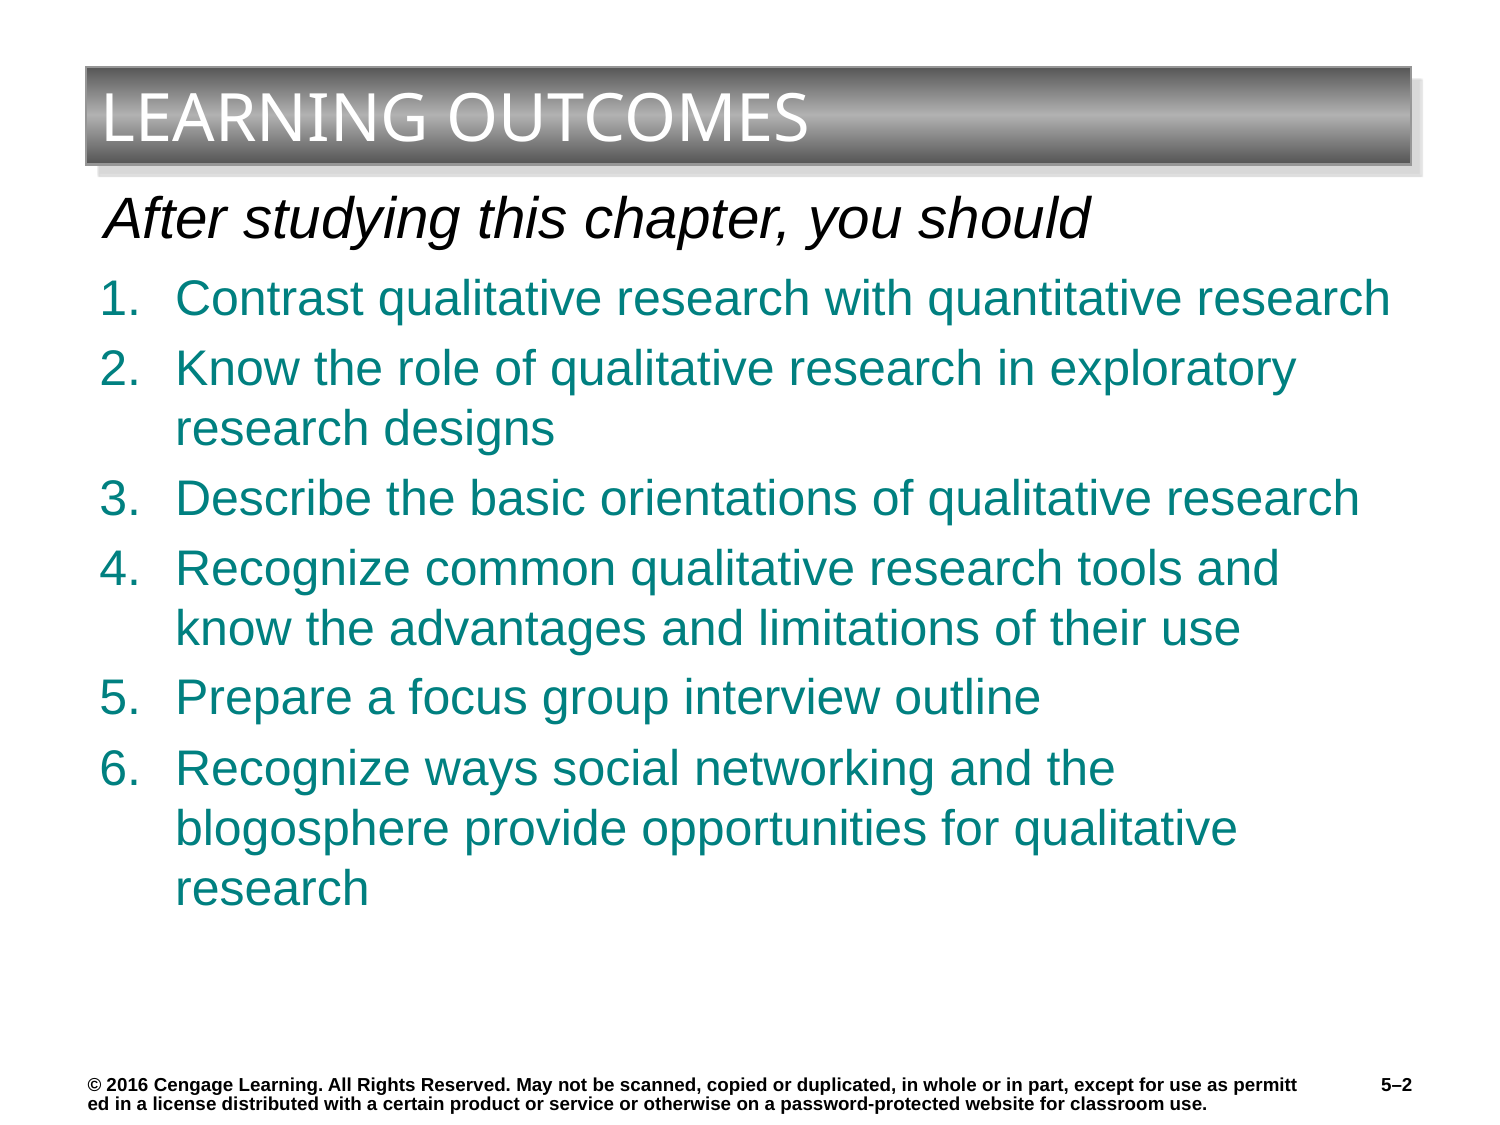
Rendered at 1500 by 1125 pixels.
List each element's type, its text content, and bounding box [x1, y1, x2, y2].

footer © 2016 Cengage Learning. All Rights Reserved. May not be scanned, copied or duplicated, in whole or in part, except for use as permitted in a license distributed with a certain product or service or otherwise on a password-protected website for classroom use. [87, 1057, 1050, 1103]
list Contrast qualitative research with quantitative research Know the role of qualitative research in exploratory research designs Describe the basic orientations of qualitative research Recognize common qualitative research tools and know the advantages and limitations of their use Prepare a focus group interview outline Recognize ways social networking and the blogosphere provide opportunities for qualitative research [84, 257, 1414, 998]
slide_number 5–2 [1050, 1042, 1413, 1103]
title LEARNING OUTCOMES [85, 66, 1412, 166]
